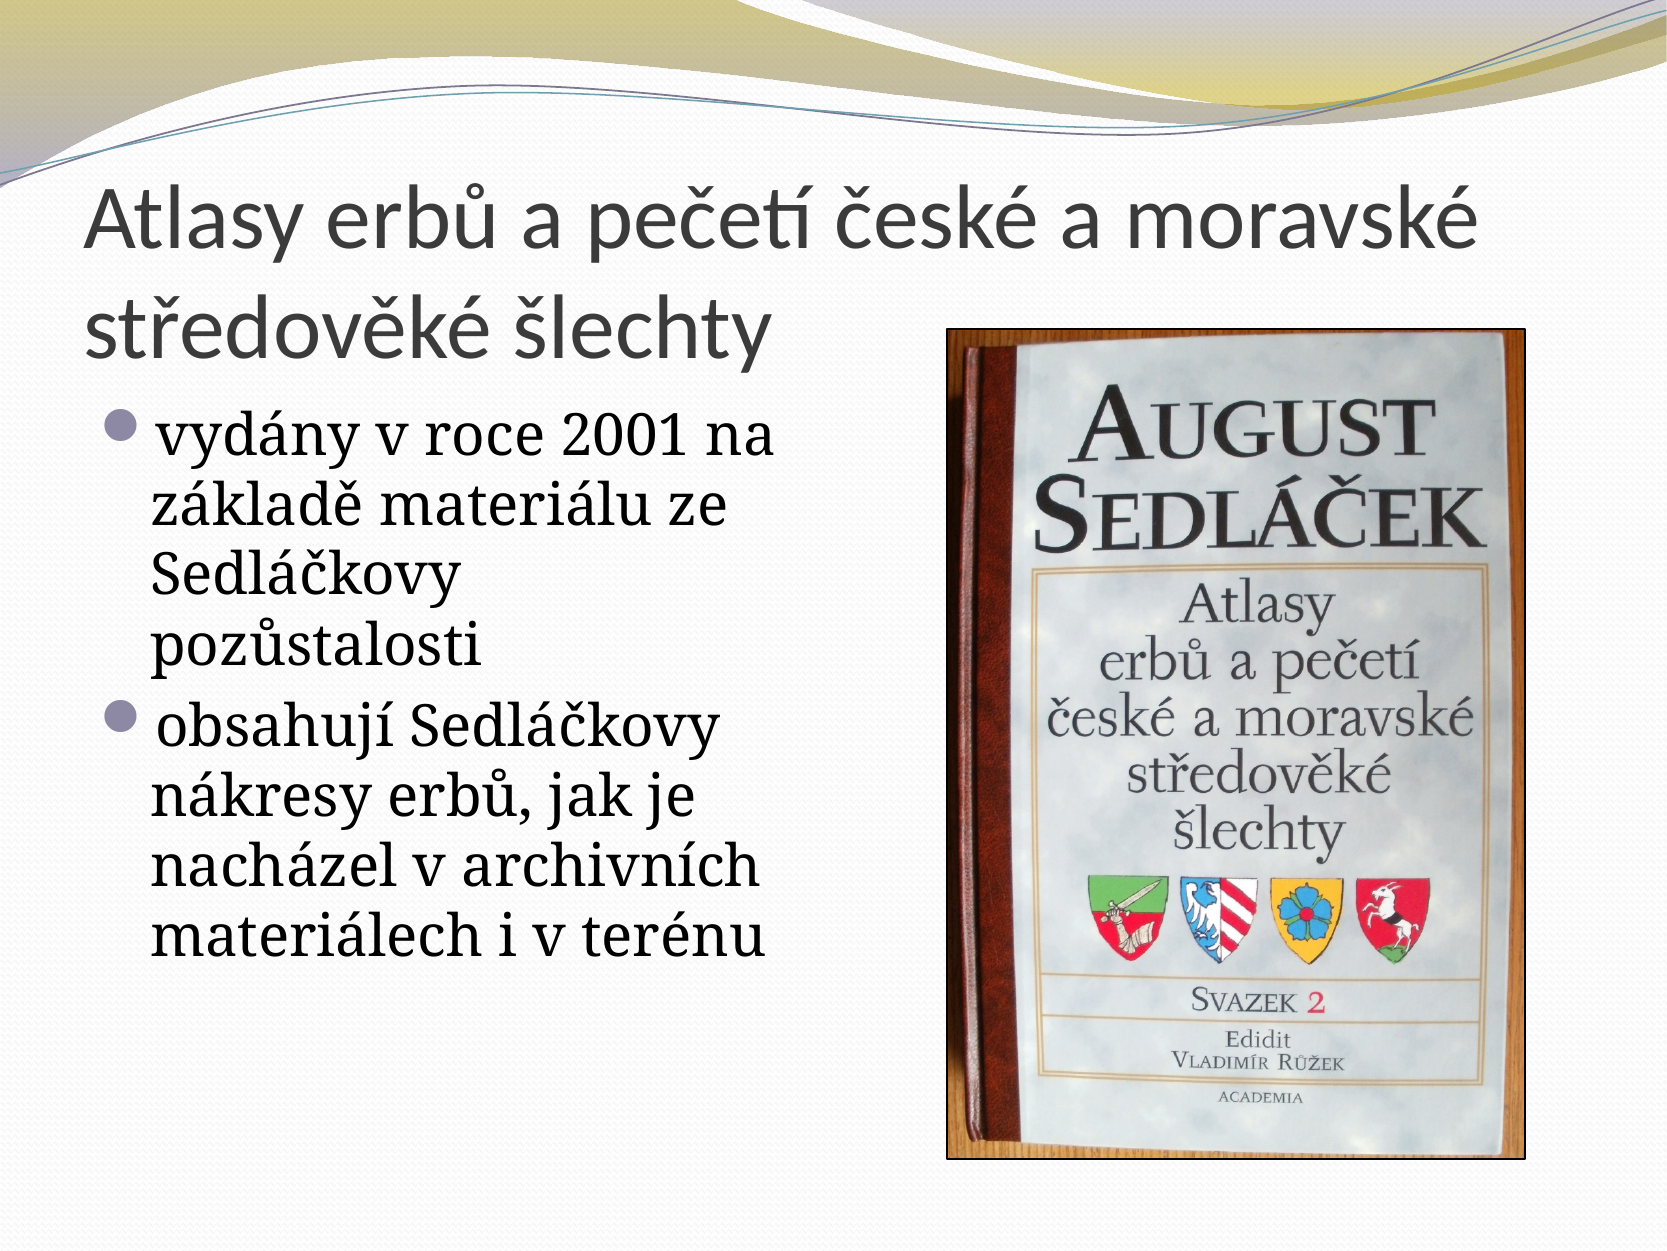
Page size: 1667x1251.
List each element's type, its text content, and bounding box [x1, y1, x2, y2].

title Atlasy erbů a pečetí české a moravské středověké šlechty [83, 128, 1584, 377]
list vydány v roce 2001 na základě materiálu ze Sedláčkovy pozůstalosti obsahují Sedláčkovy nákresy erbů, jak je nacházel v archivních materiálech i v terénu [83, 388, 820, 1159]
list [947, 329, 1524, 1159]
